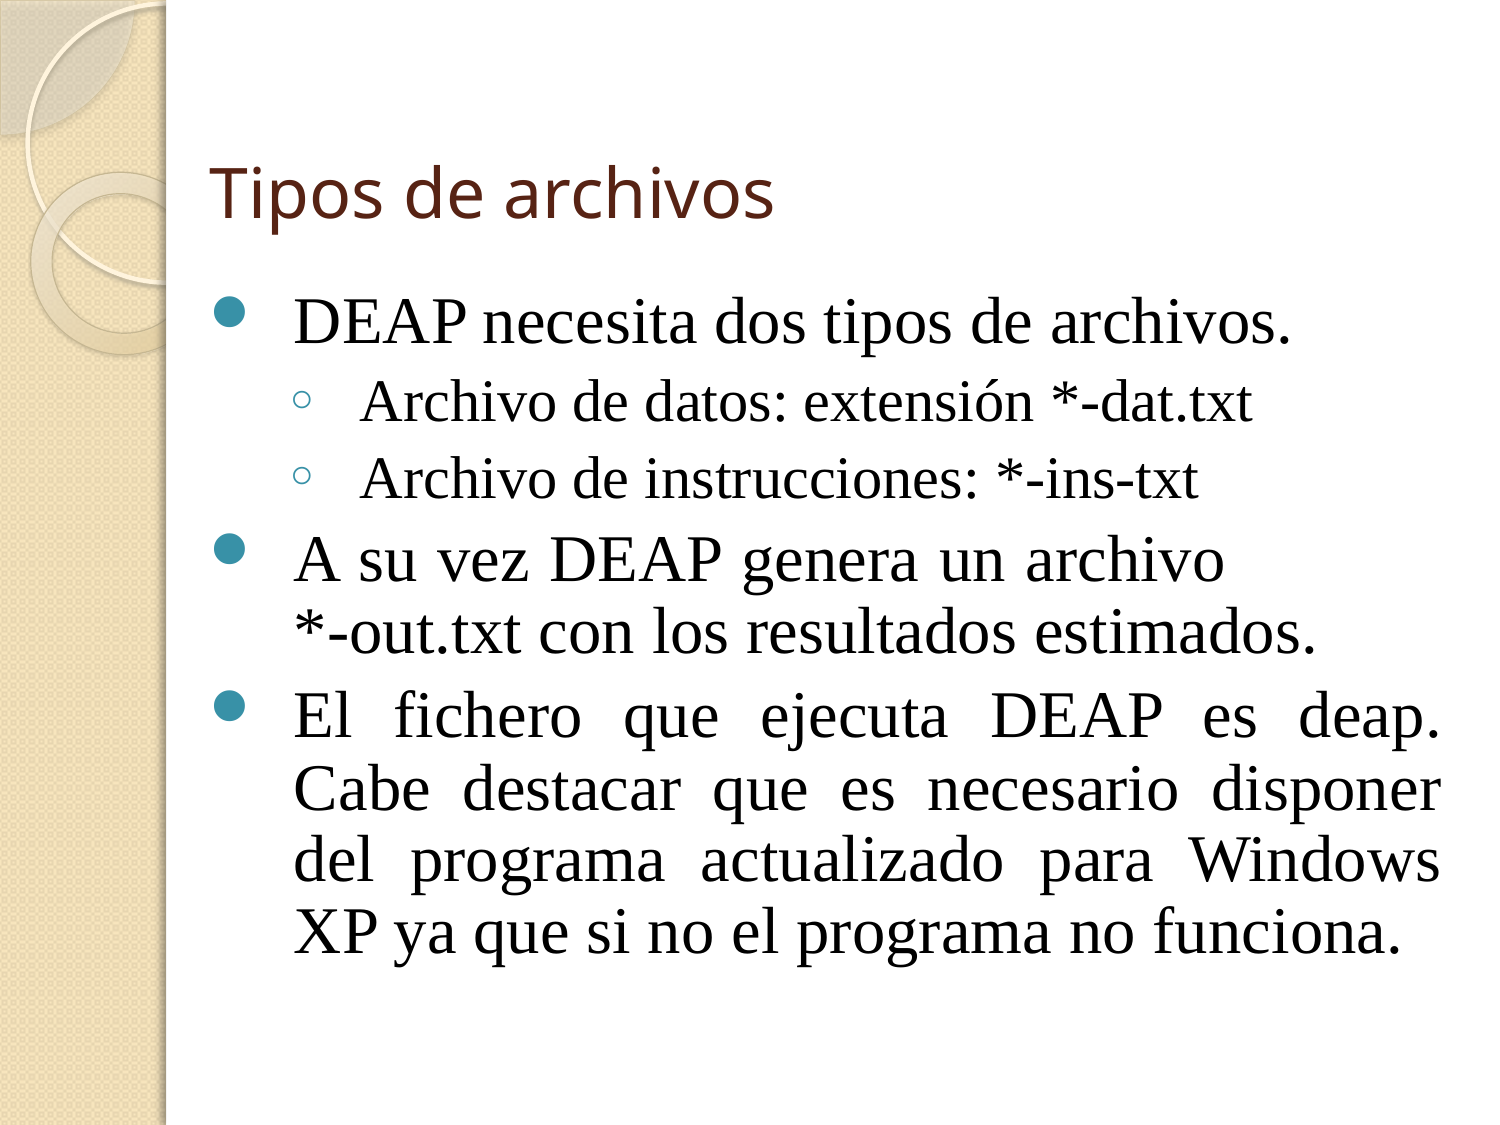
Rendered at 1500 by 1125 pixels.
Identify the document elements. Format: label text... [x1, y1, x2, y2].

title Tipos de archivos [194, 140, 1421, 240]
list DEAP necesita dos tipos de archivos. Archivo de datos: extensión *-dat.txt Archivo de instrucciones: *-ins-txt A su vez DEAP genera un archivo *-out.txt con los resultados estimados. El fichero que ejecuta DEAP es deap. Cabe destacar que es necesario disponer del programa actualizado para Windows XP ya que si no el programa no funciona. [194, 278, 1459, 1024]
